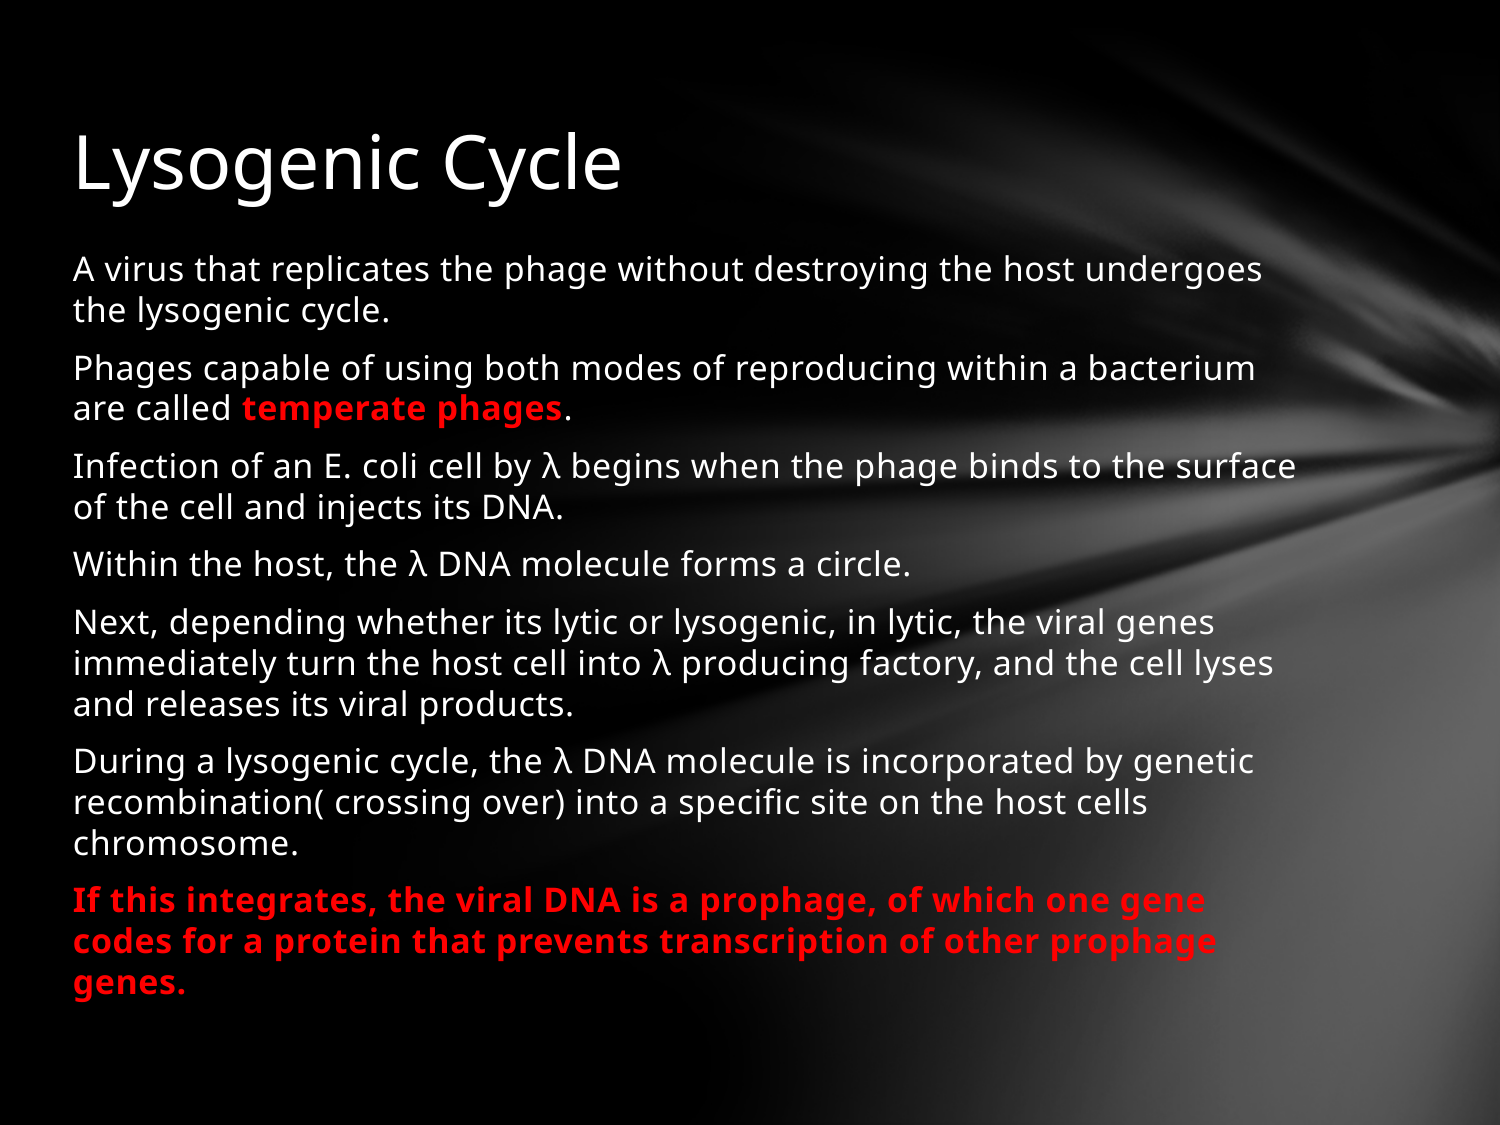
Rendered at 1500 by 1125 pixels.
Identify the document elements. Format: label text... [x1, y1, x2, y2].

title Lysogenic Cycle [57, 37, 1318, 213]
list A virus that replicates the phage without destroying the host undergoes the lysogenic cycle. Phages capable of using both modes of reproducing within a bacterium are called temperate phages. Infection of an E. coli cell by λ begins when the phage binds to the surface of the cell and injects its DNA. Within the host, the λ DNA molecule forms a circle. Next, depending whether its lytic or lysogenic, in lytic, the viral genes immediately turn the host cell into λ producing factory, and the cell lyses and releases its viral products. During a lysogenic cycle, the λ DNA molecule is incorporated by genetic recombination( crossing over) into a specific site on the host cells chromosome. If this integrates, the viral DNA is a prophage, of which one gene codes for a protein that prevents transcription of other prophage genes. [57, 239, 1318, 1015]
